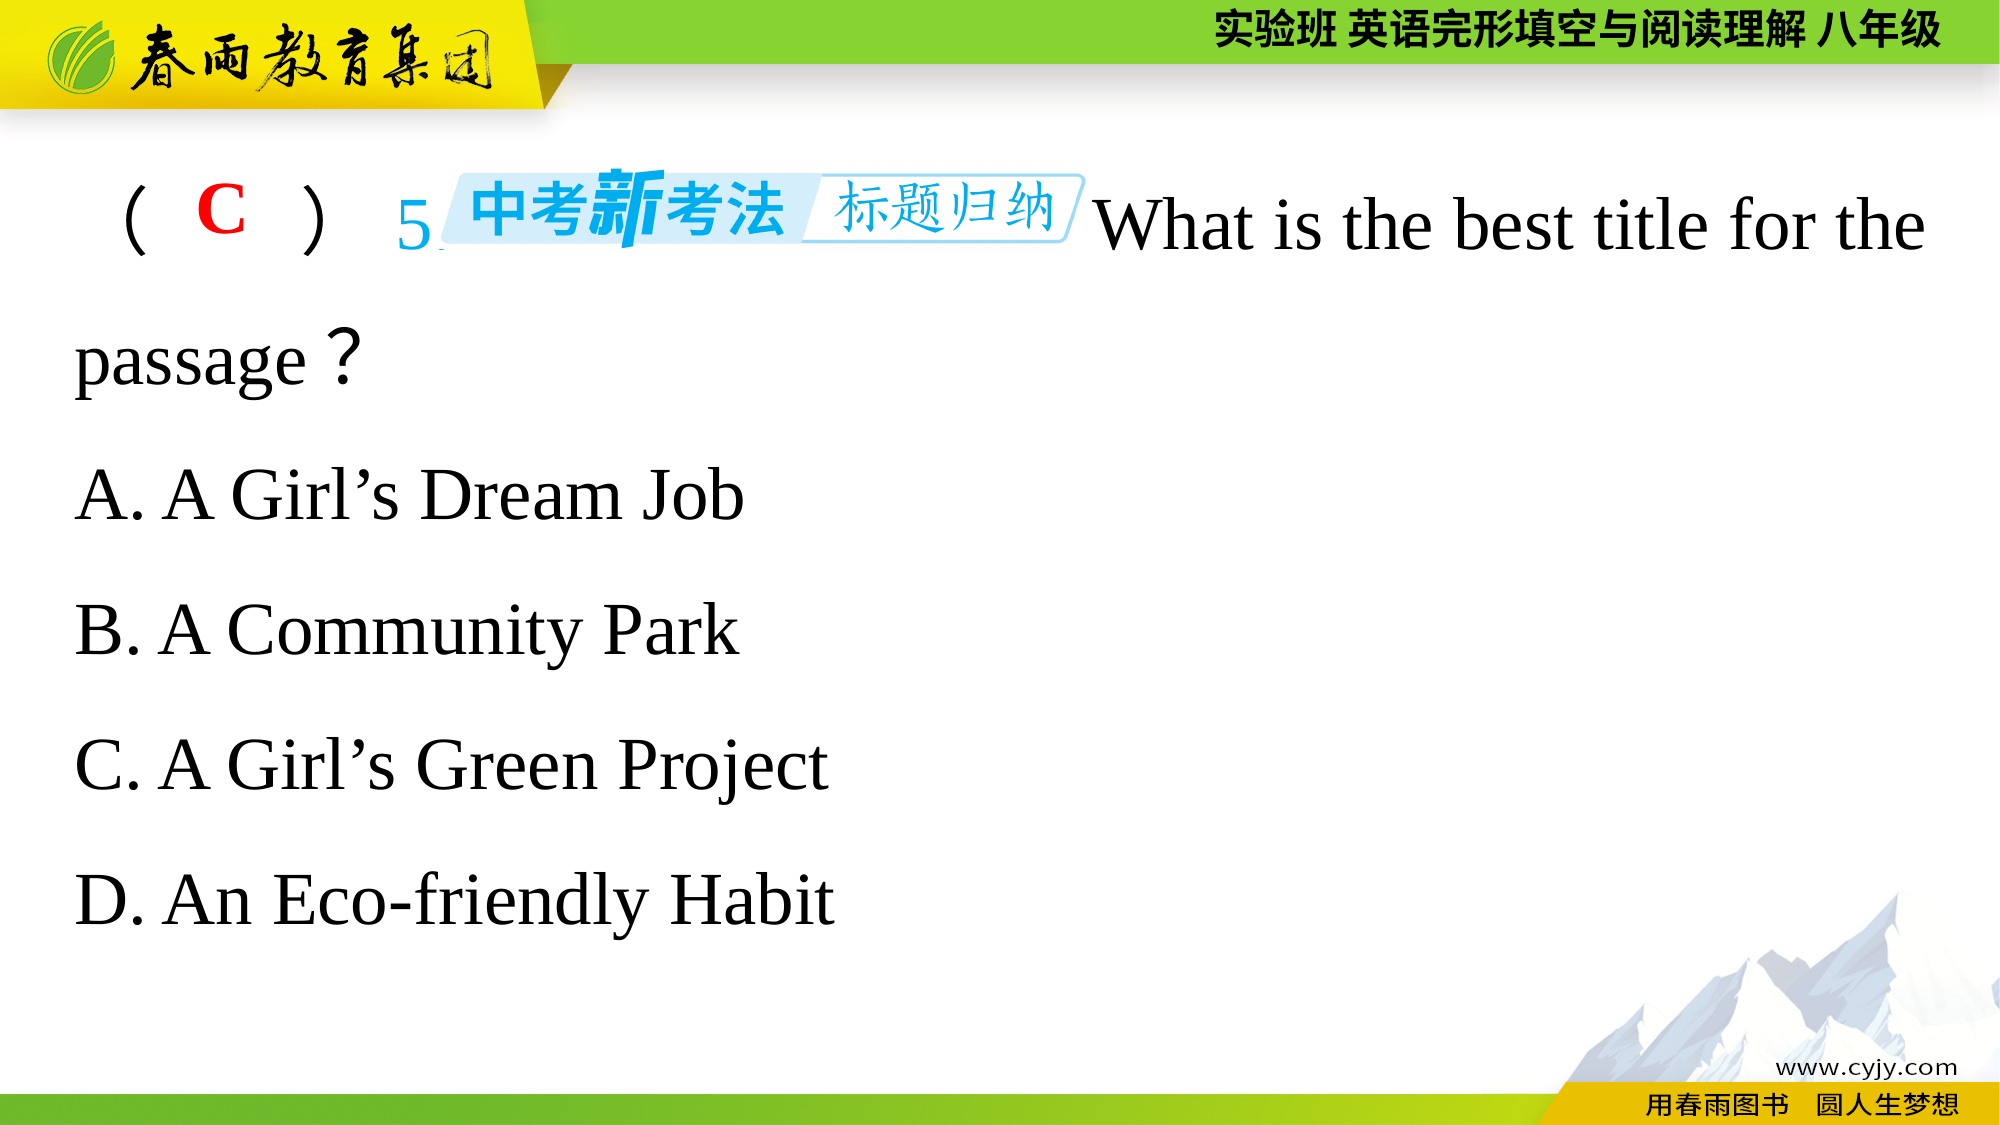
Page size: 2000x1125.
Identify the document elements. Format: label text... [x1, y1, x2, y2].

picture [0, 0, 2000, 1125]
text_box C [181, 150, 266, 256]
list （ ）5. What is the best title for the passage？ A. A Girl’s Dream Job B. A Community Park C. A Girl’s Green Project D. An Eco-friendly Habit [59, 122, 1944, 956]
